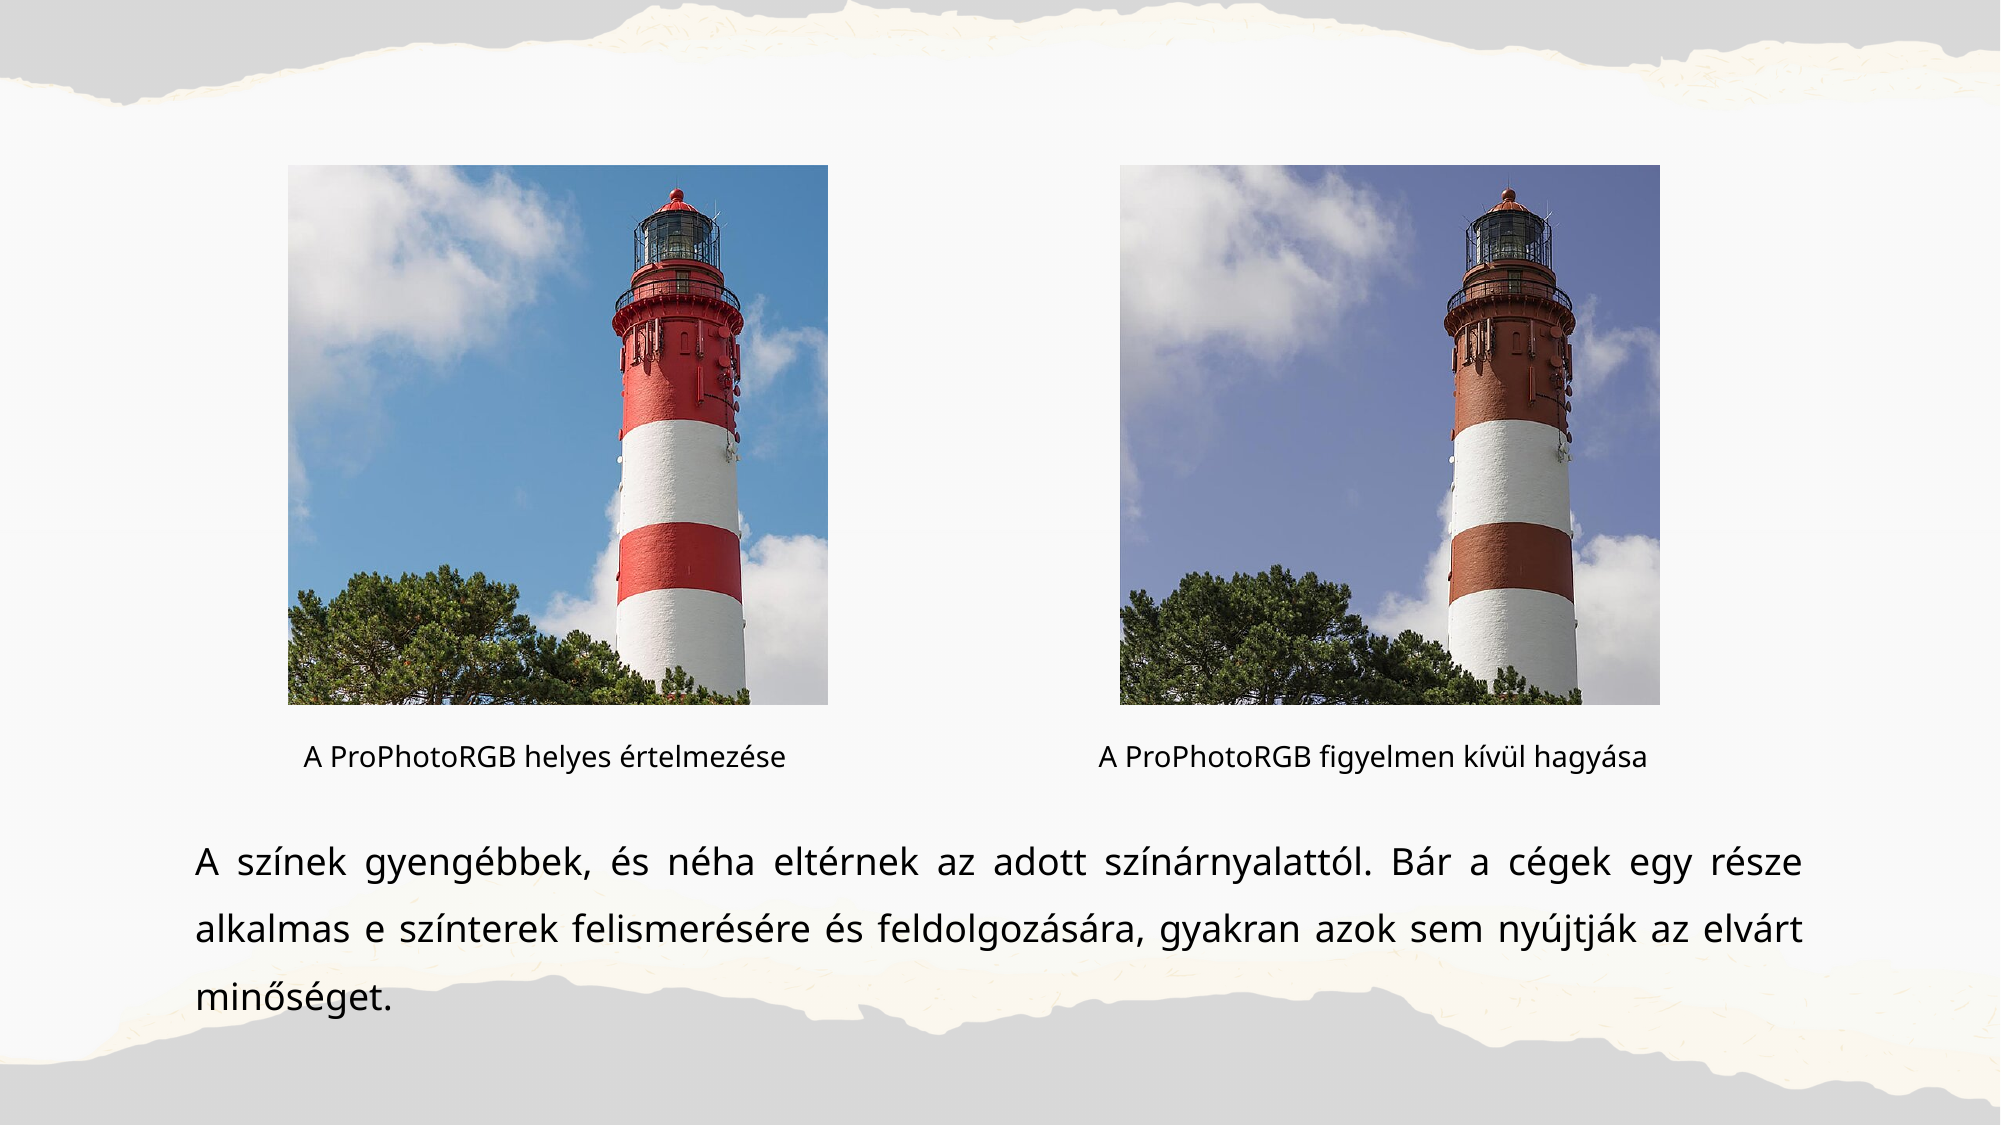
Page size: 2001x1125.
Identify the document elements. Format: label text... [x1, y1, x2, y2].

picture [0, 0, 2001, 1125]
text_box A színek gyengébbek, és néha eltérnek az adott színárnyalattól. Bár a cégek egy része alkalmas e színterek felismerésére és feldolgozására, gyakran azok sem nyújtják az elvárt minőséget. [180, 808, 1820, 1026]
text_box A ProPhotoRGB figyelmen kívül hagyása [1083, 731, 1735, 781]
text_box A ProPhotoRGB helyes értelmezése [288, 731, 875, 781]
